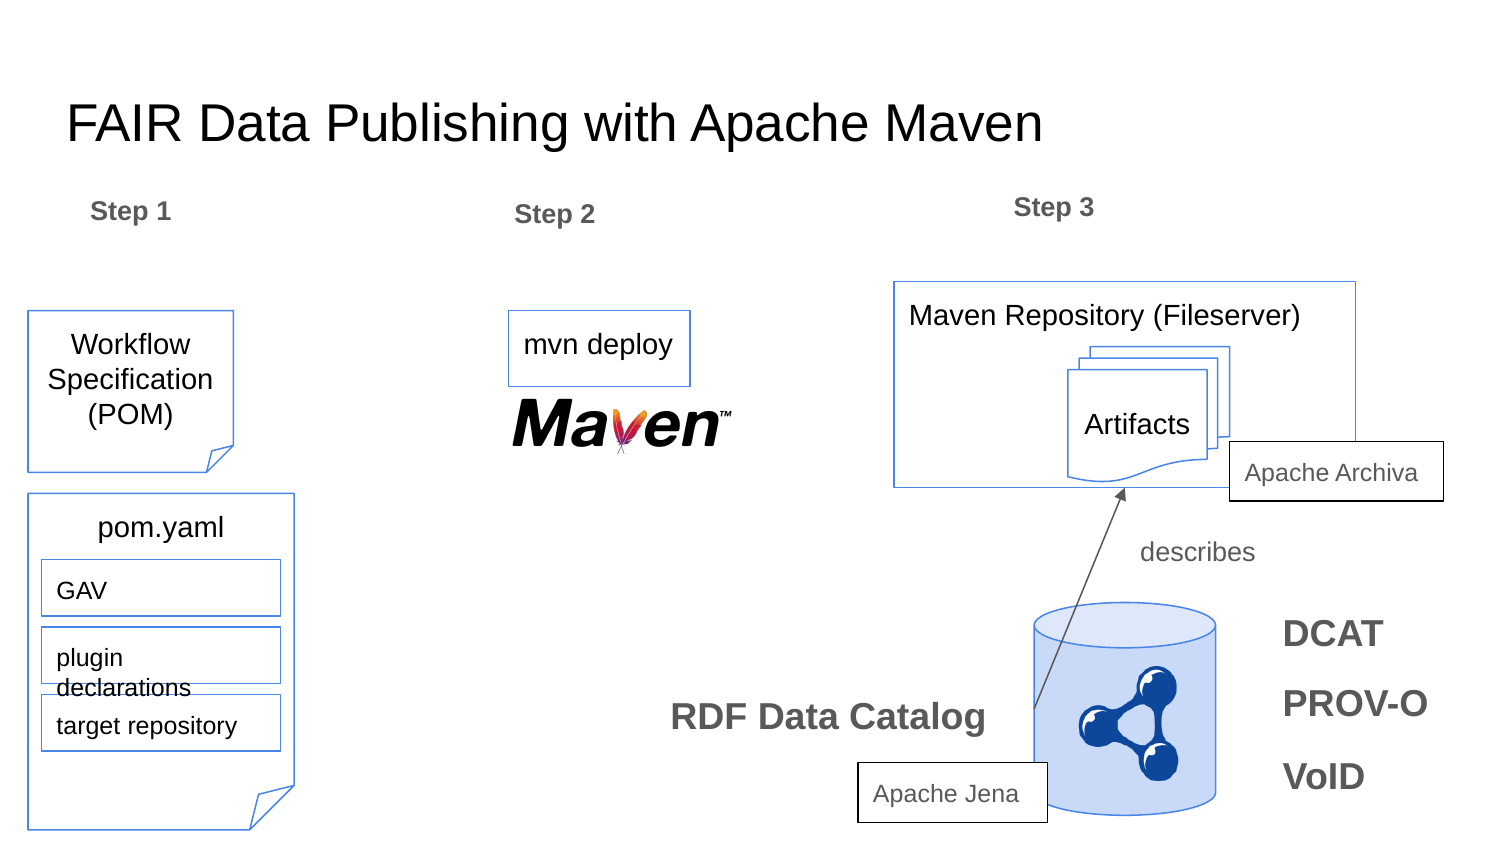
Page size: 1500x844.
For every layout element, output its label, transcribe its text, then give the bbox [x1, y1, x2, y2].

text_box pom.yaml [27, 493, 295, 830]
text_box DCAT [1267, 593, 1458, 670]
text_box target repository [41, 694, 281, 752]
text_box describes [1129, 519, 1272, 581]
text_box plugin declarations [41, 626, 281, 684]
text_box RDF Data Catalog [655, 677, 1020, 753]
text_box [1034, 602, 1216, 816]
text_box Maven Repository (Fileserver) [893, 281, 1356, 488]
text_box GAV [41, 559, 281, 617]
text_box mvn deploy [508, 310, 690, 387]
text_box Workflow Specification (POM) [27, 310, 234, 473]
picture [1074, 665, 1183, 781]
text_box PROV-O [1267, 670, 1458, 736]
title FAIR Data Publishing with Apache Maven [51, 72, 1449, 167]
text_box Step 3 [998, 174, 1145, 236]
text_box Step 1 [57, 179, 204, 241]
text_box VoID [1267, 736, 1458, 813]
picture [508, 396, 733, 455]
text_box Apache Jena [857, 762, 1048, 823]
text_box Apache Archiva [1229, 441, 1444, 502]
text_box Step 2 [499, 181, 646, 243]
